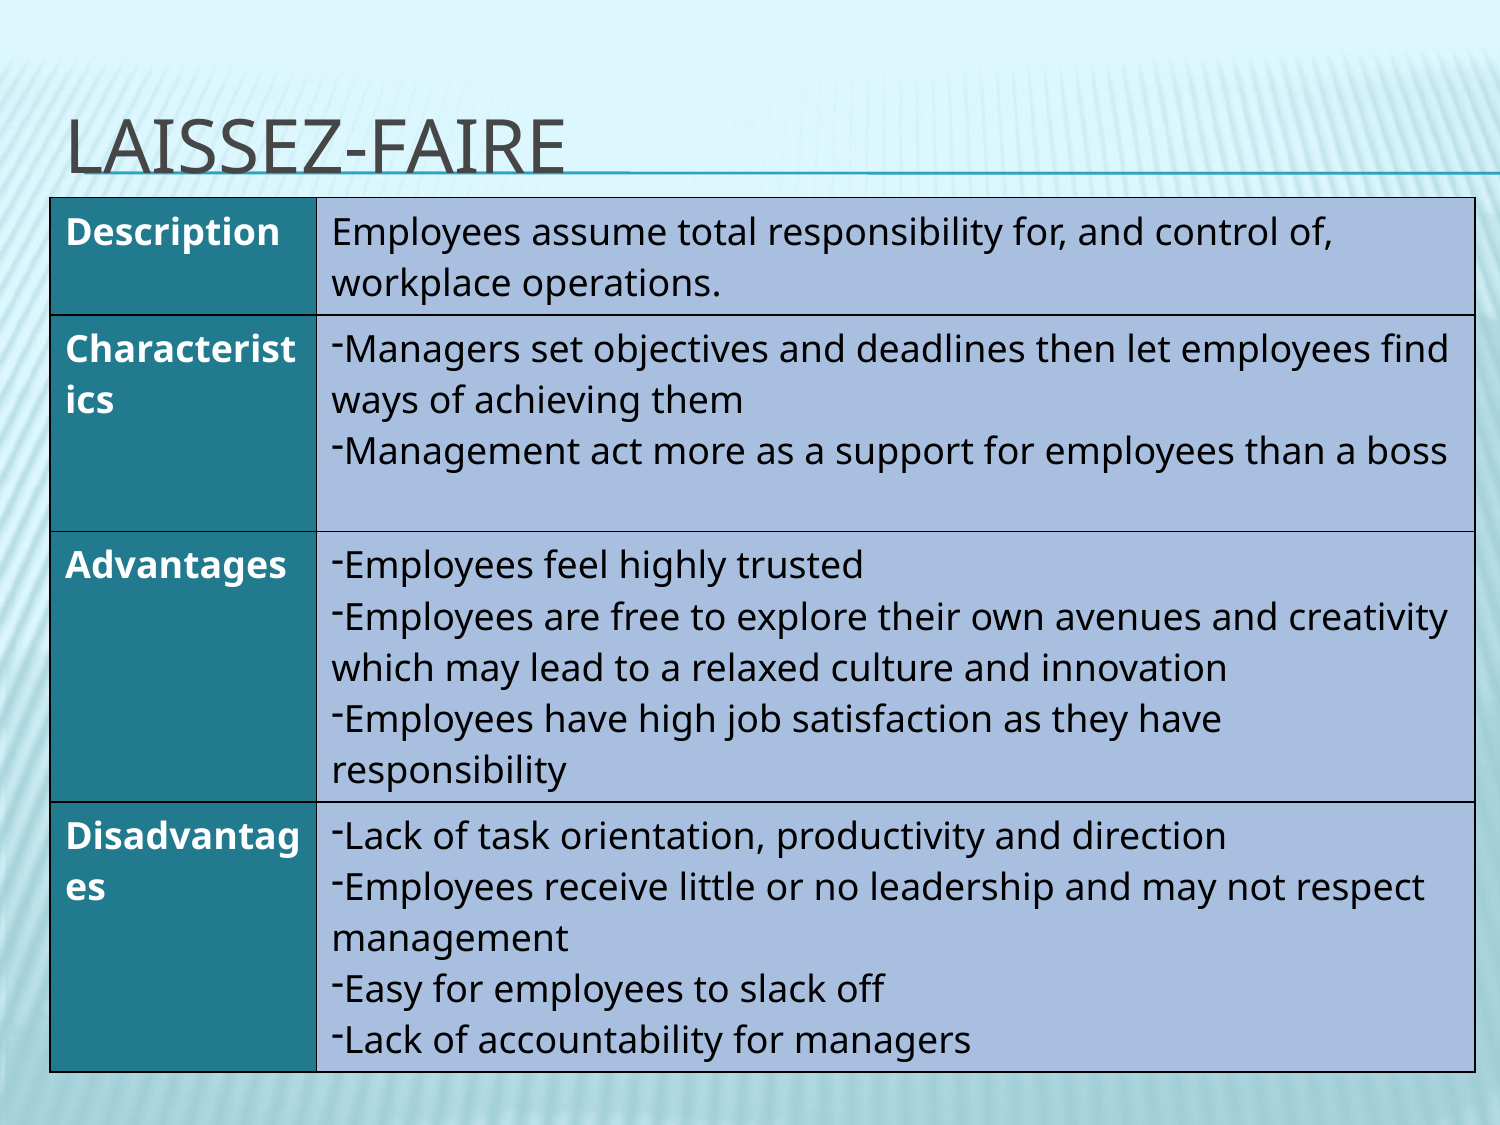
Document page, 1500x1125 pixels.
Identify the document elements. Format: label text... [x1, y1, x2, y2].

table_header Employees assume total responsibility for, and control of, workplace operations. [317, 198, 1474, 314]
table_cell Managers set objectives and deadlines then let employees find ways of achieving them Management act more as a support for employees than a boss [317, 316, 1474, 531]
table_cell Lack of task orientation, productivity and direction Employees receive little or no leadership and may not respect management Easy for employees to slack off Lack of accountability for managers [317, 803, 1474, 1071]
table_cell Advantages [51, 532, 316, 801]
title Laissez-faire [50, 75, 1475, 197]
table_cell Characteristics [51, 316, 316, 531]
table_cell Disadvantages [51, 803, 316, 1071]
table_cell Employees feel highly trusted Employees are free to explore their own avenues and creativity which may lead to a relaxed culture and innovation Employees have high job satisfaction as they have responsibility [317, 532, 1474, 801]
table_header Description [51, 198, 316, 314]
